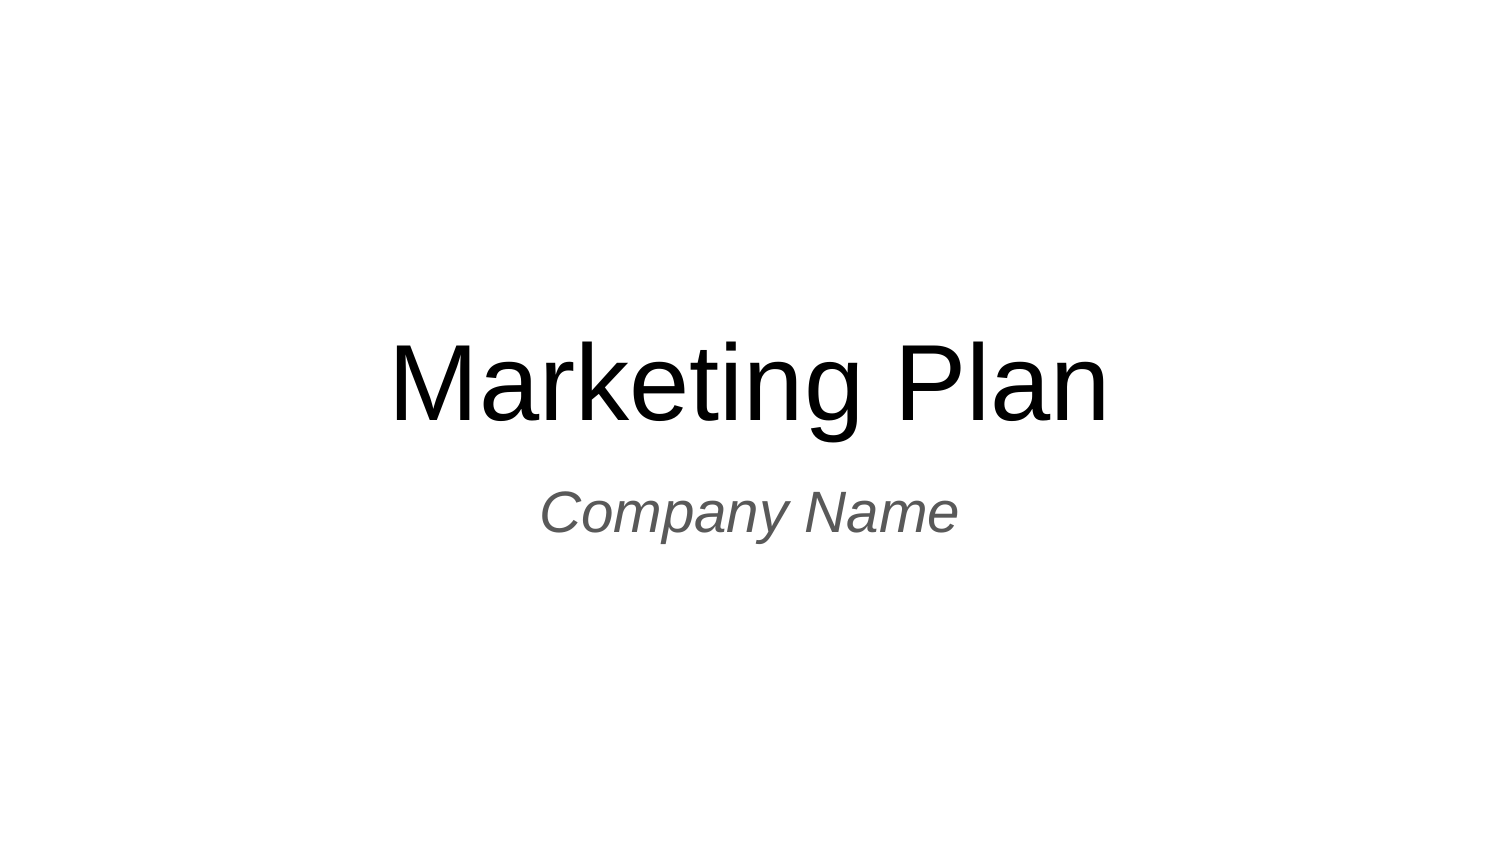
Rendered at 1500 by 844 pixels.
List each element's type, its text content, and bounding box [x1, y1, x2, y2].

subtitle Company Name [51, 464, 1449, 595]
title Marketing Plan [51, 122, 1449, 459]
